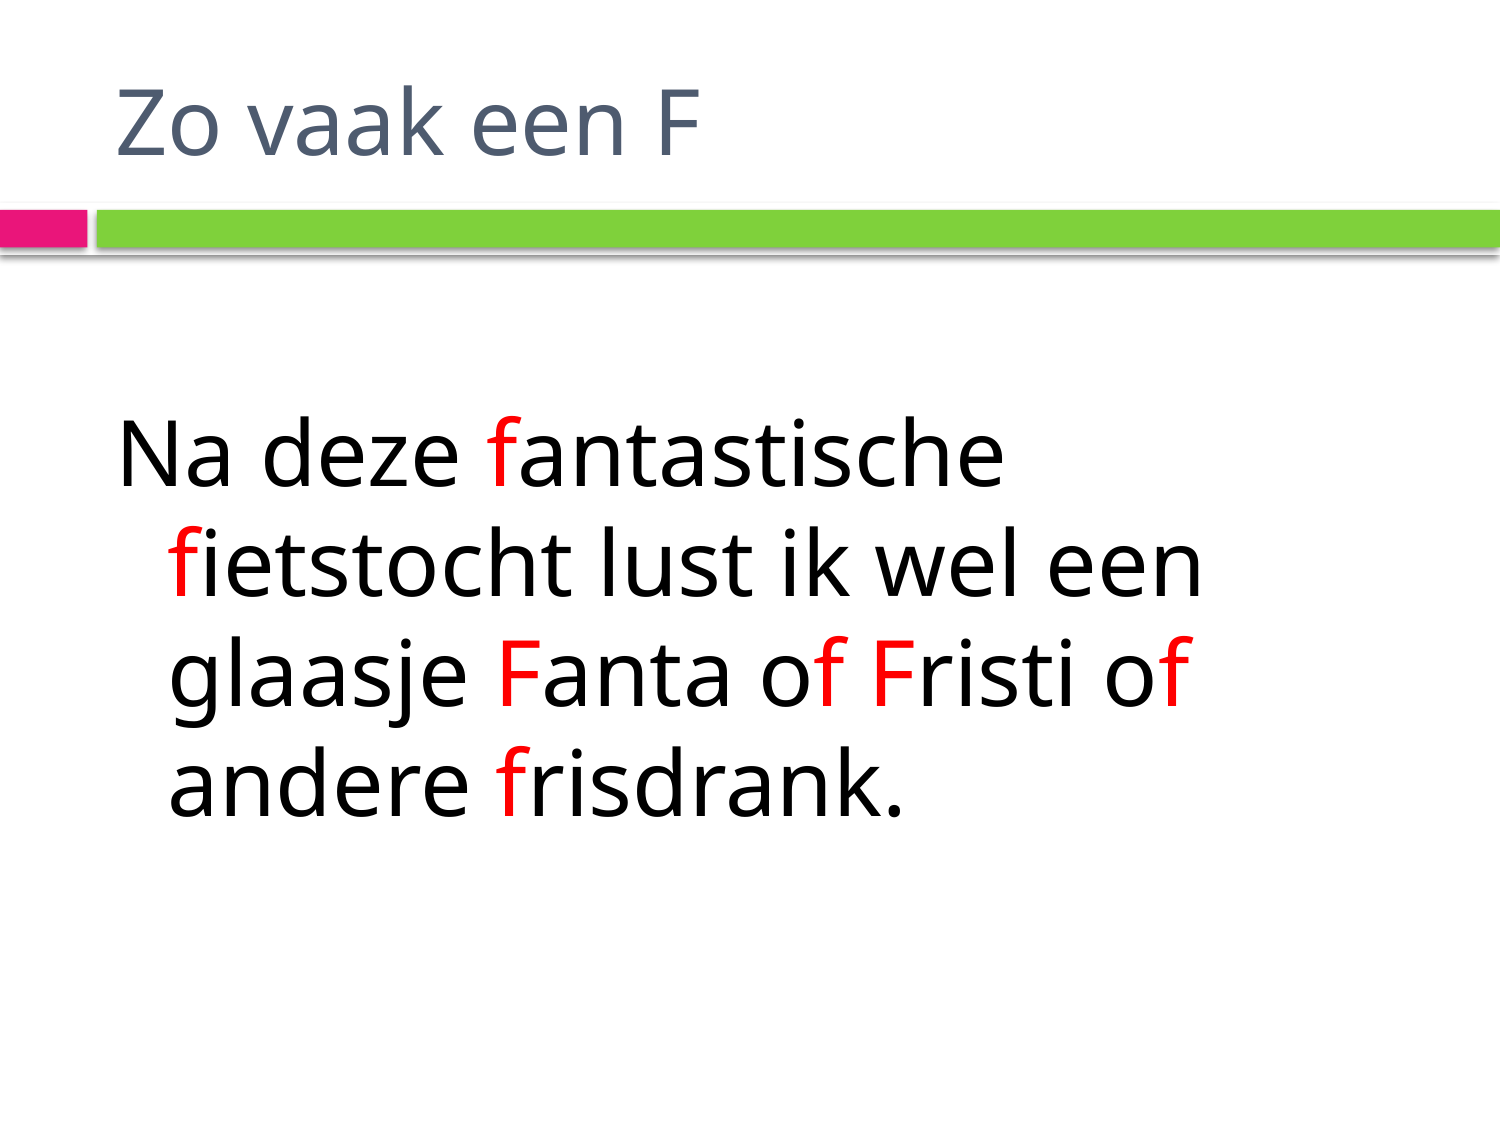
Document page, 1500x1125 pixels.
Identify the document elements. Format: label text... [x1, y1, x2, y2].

list Na deze fantastische fietstocht lust ik wel een glaasje Fanta of Fristi of andere frisdrank. [100, 262, 1438, 1000]
title Zo vaak een F [100, 37, 1438, 200]
